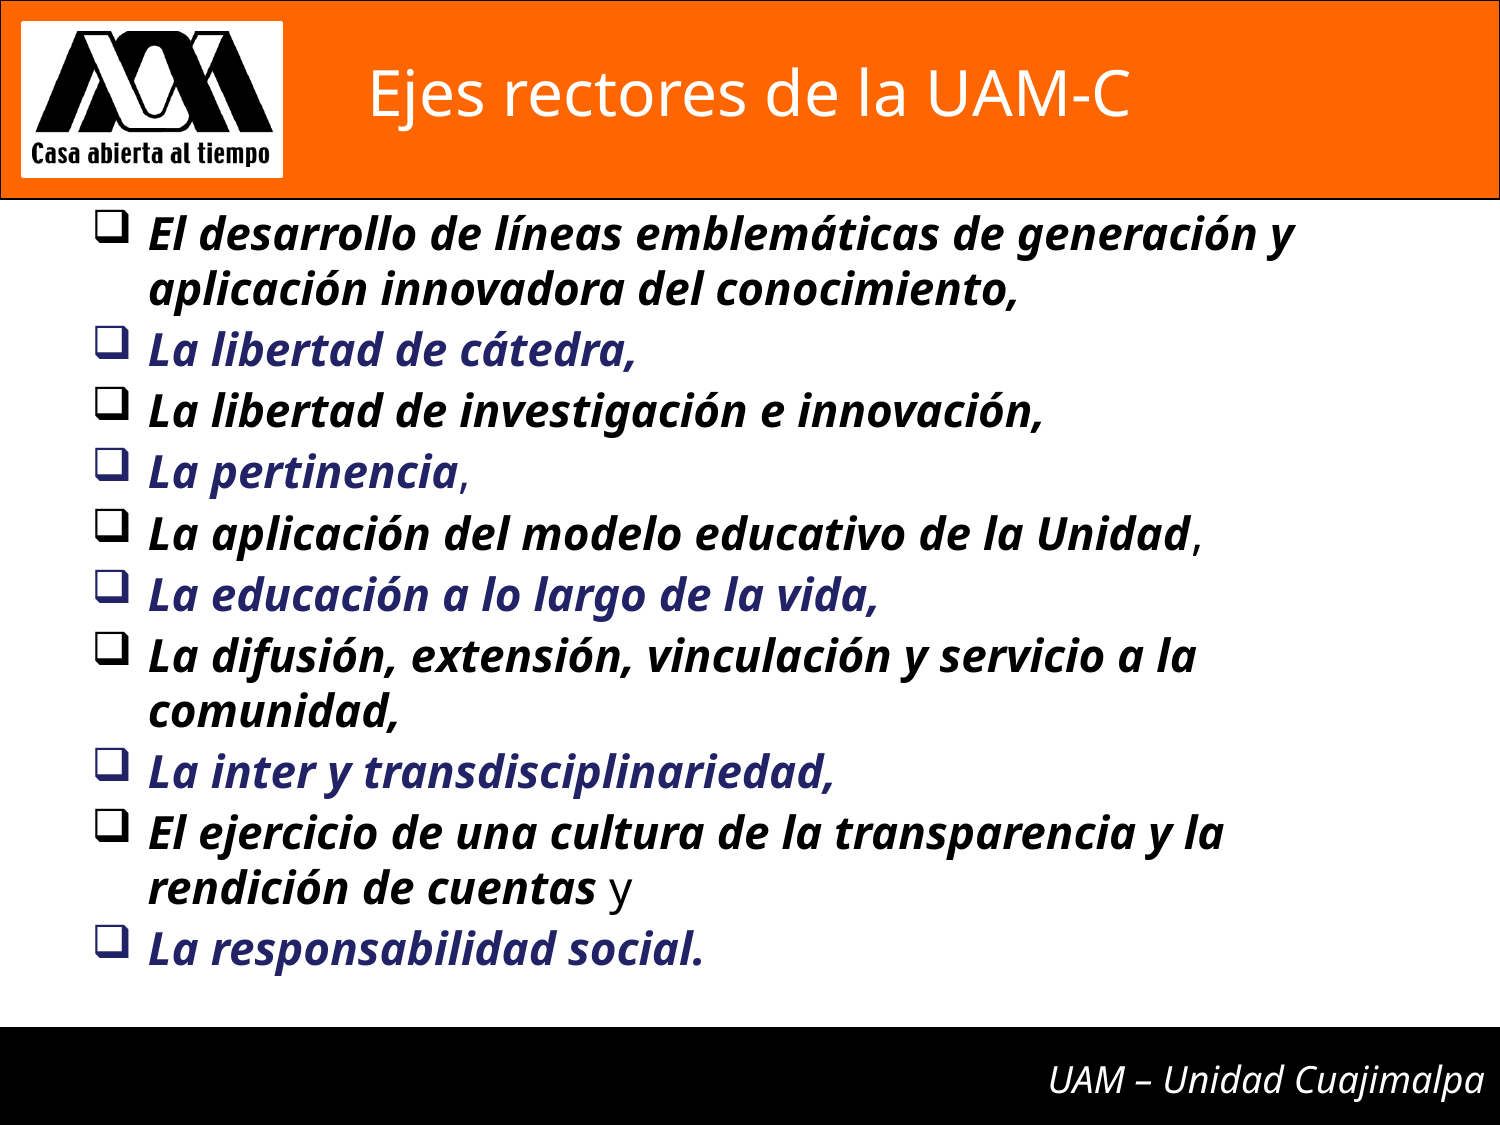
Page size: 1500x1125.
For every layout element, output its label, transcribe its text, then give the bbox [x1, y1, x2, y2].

list El desarrollo de líneas emblemáticas de generación y aplicación innovadora del conocimiento, La libertad de cátedra, La libertad de investigación e innovación, La pertinencia, La aplicación del modelo educativo de la Unidad, La educación a lo largo de la vida, La difusión, extensión, vinculación y servicio a la comunidad, La inter y transdisciplinariedad, El ejercicio de una cultura de la transparencia y la rendición de cuentas y La responsabilidad social. [76, 196, 1427, 1125]
title Ejes rectores de la UAM-C [74, 44, 1426, 138]
picture [32, 31, 273, 167]
